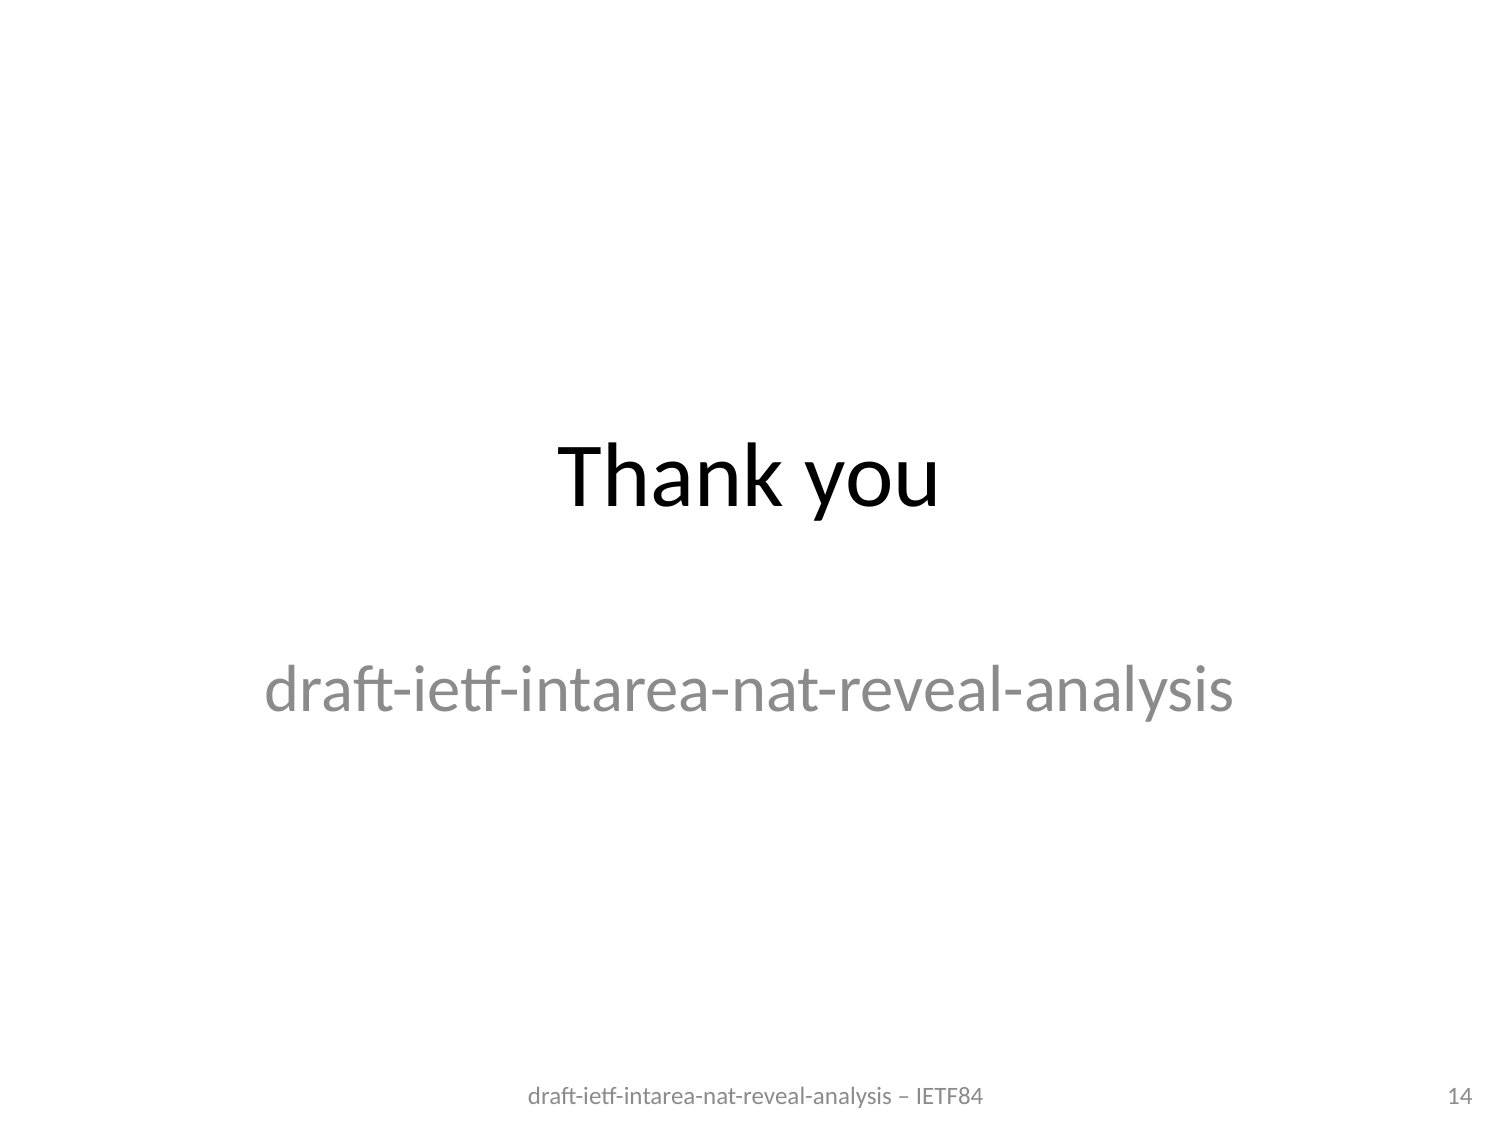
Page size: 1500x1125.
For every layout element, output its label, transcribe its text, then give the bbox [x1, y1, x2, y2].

slide_number 14 [1137, 1065, 1488, 1125]
subtitle draft-ietf-intarea-nat-reveal-analysis [225, 637, 1275, 925]
title Thank you [112, 349, 1388, 591]
